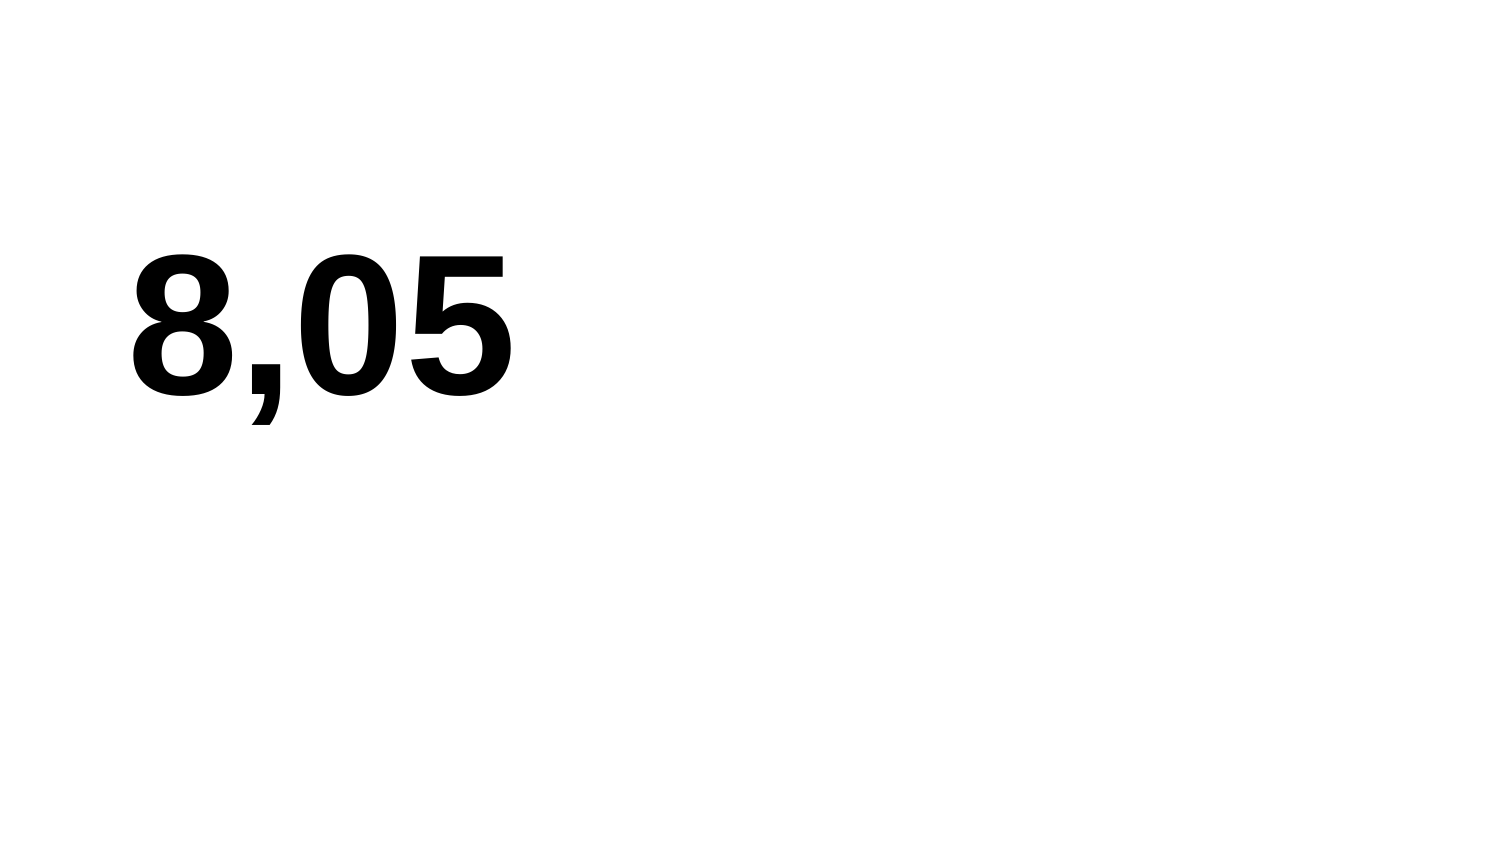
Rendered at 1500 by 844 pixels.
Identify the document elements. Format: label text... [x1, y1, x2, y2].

text_box 8,05 [112, 259, 1388, 450]
